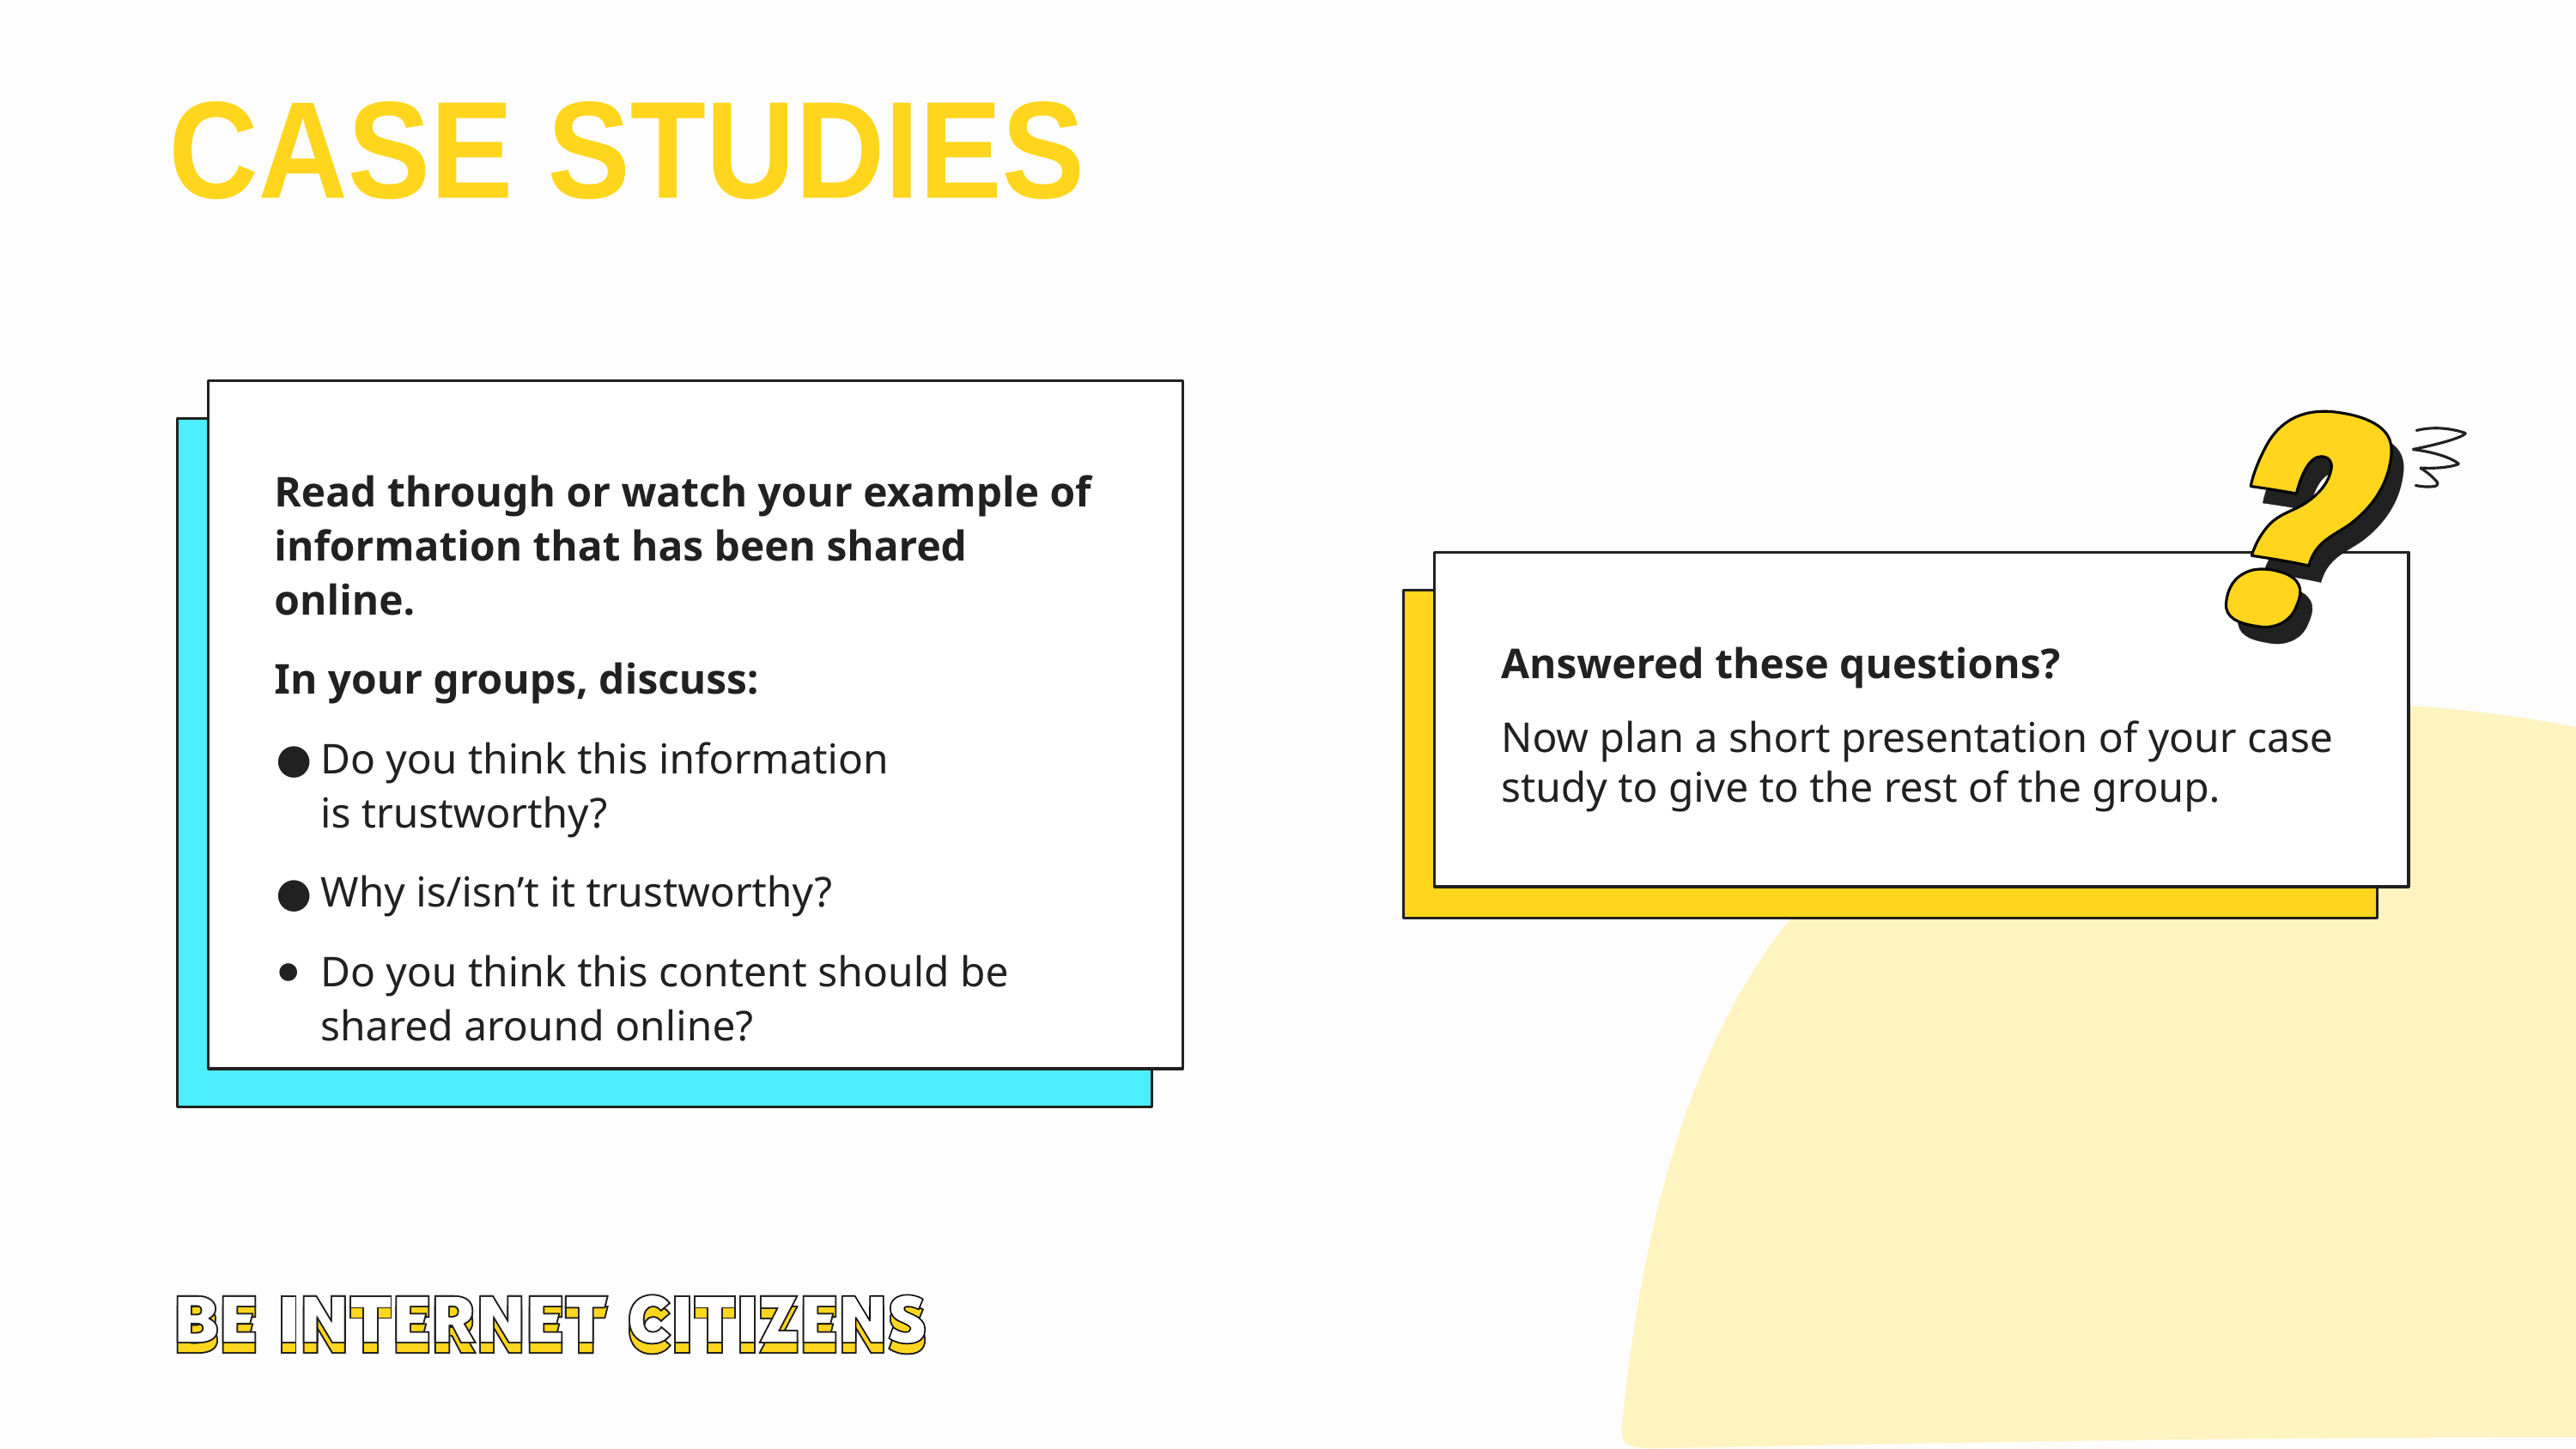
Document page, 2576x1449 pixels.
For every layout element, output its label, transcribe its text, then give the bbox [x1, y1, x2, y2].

text_box Read through or watch your example of information that has been shared online. In your groups, discuss: Do you think this information is trustworthy? Why is/isn’t it trustworthy? Do you think this content should be shared around online? [261, 447, 1128, 1063]
text_box [208, 380, 1183, 1070]
text_box [1434, 552, 2409, 887]
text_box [2224, 408, 2482, 645]
text_box Answered these questions? Now plan a short presentation of your case study to give to the rest of the group. [1488, 619, 2355, 823]
text_box [177, 418, 1152, 1107]
text_box [1403, 590, 2378, 919]
text_box [1621, 706, 2576, 1449]
